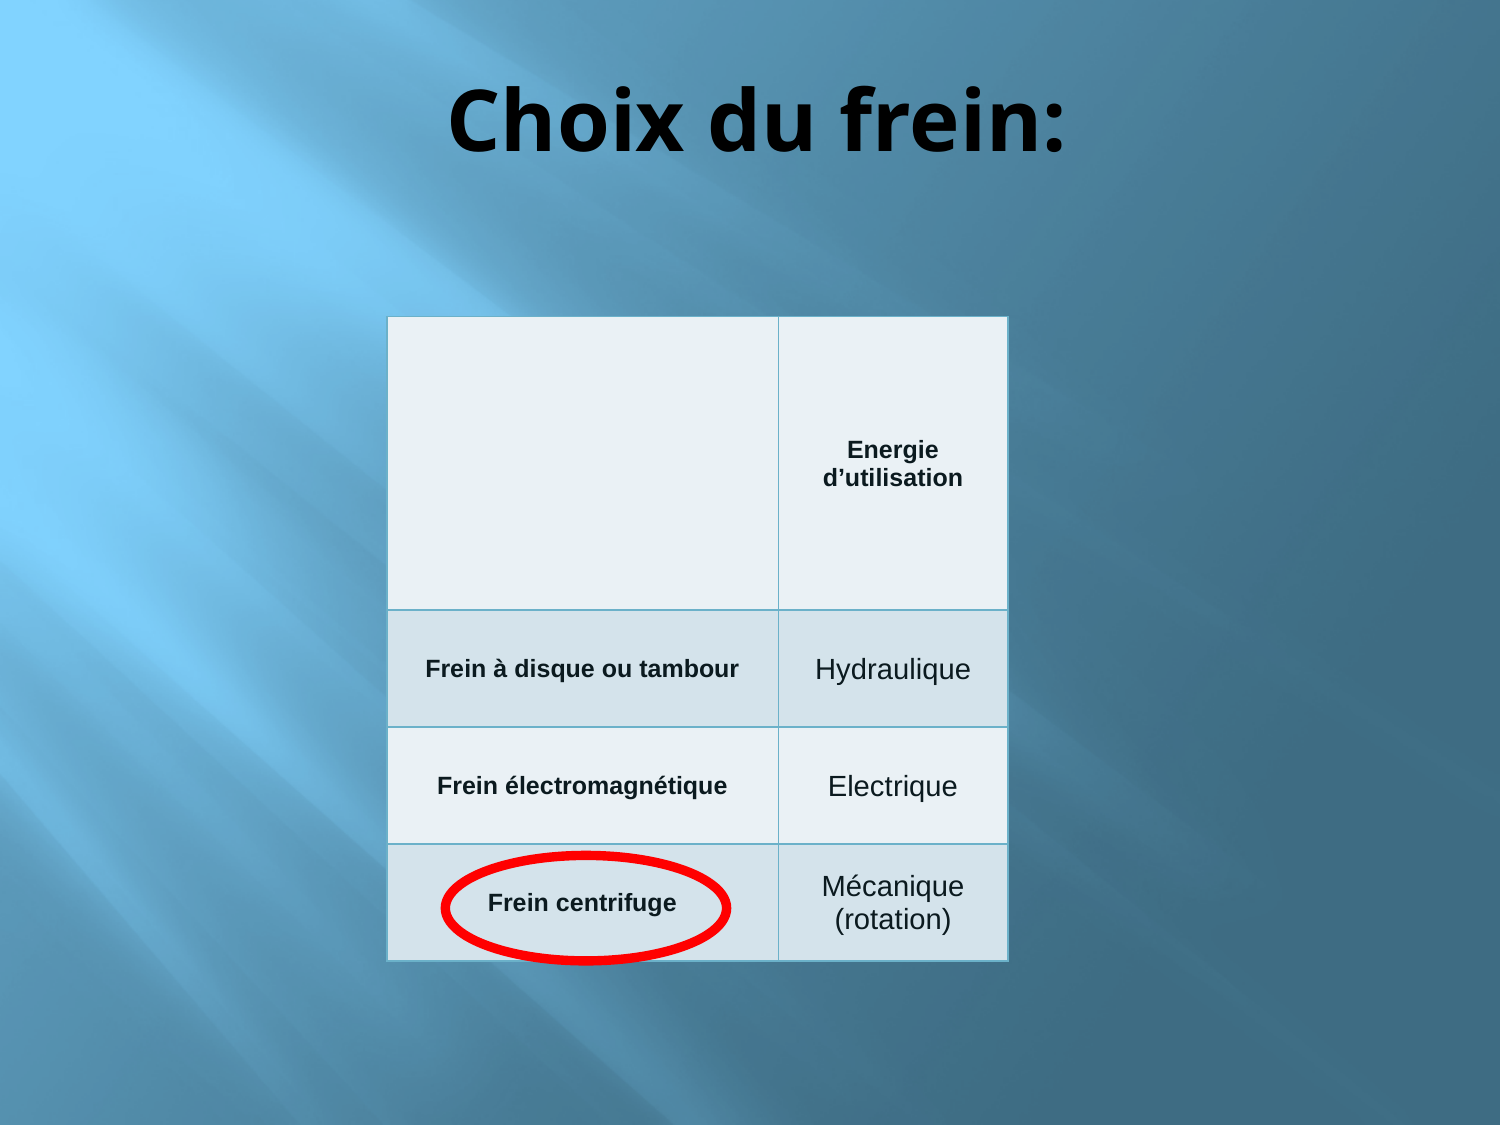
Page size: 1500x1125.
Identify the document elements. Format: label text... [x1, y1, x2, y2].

table_header Energie d’utilisation [779, 317, 1007, 609]
table_cell Hydraulique [779, 611, 1007, 726]
text_box [443, 853, 729, 963]
table_cell Frein centrifuge [388, 845, 778, 960]
table_header [388, 317, 778, 609]
table_cell Frein à disque ou tambour [388, 611, 778, 726]
title Choix du frein: [82, 23, 1432, 211]
table_cell Frein électromagnétique [388, 728, 778, 843]
table_cell Mécanique (rotation) [779, 845, 1007, 960]
table_cell Electrique [779, 728, 1007, 843]
